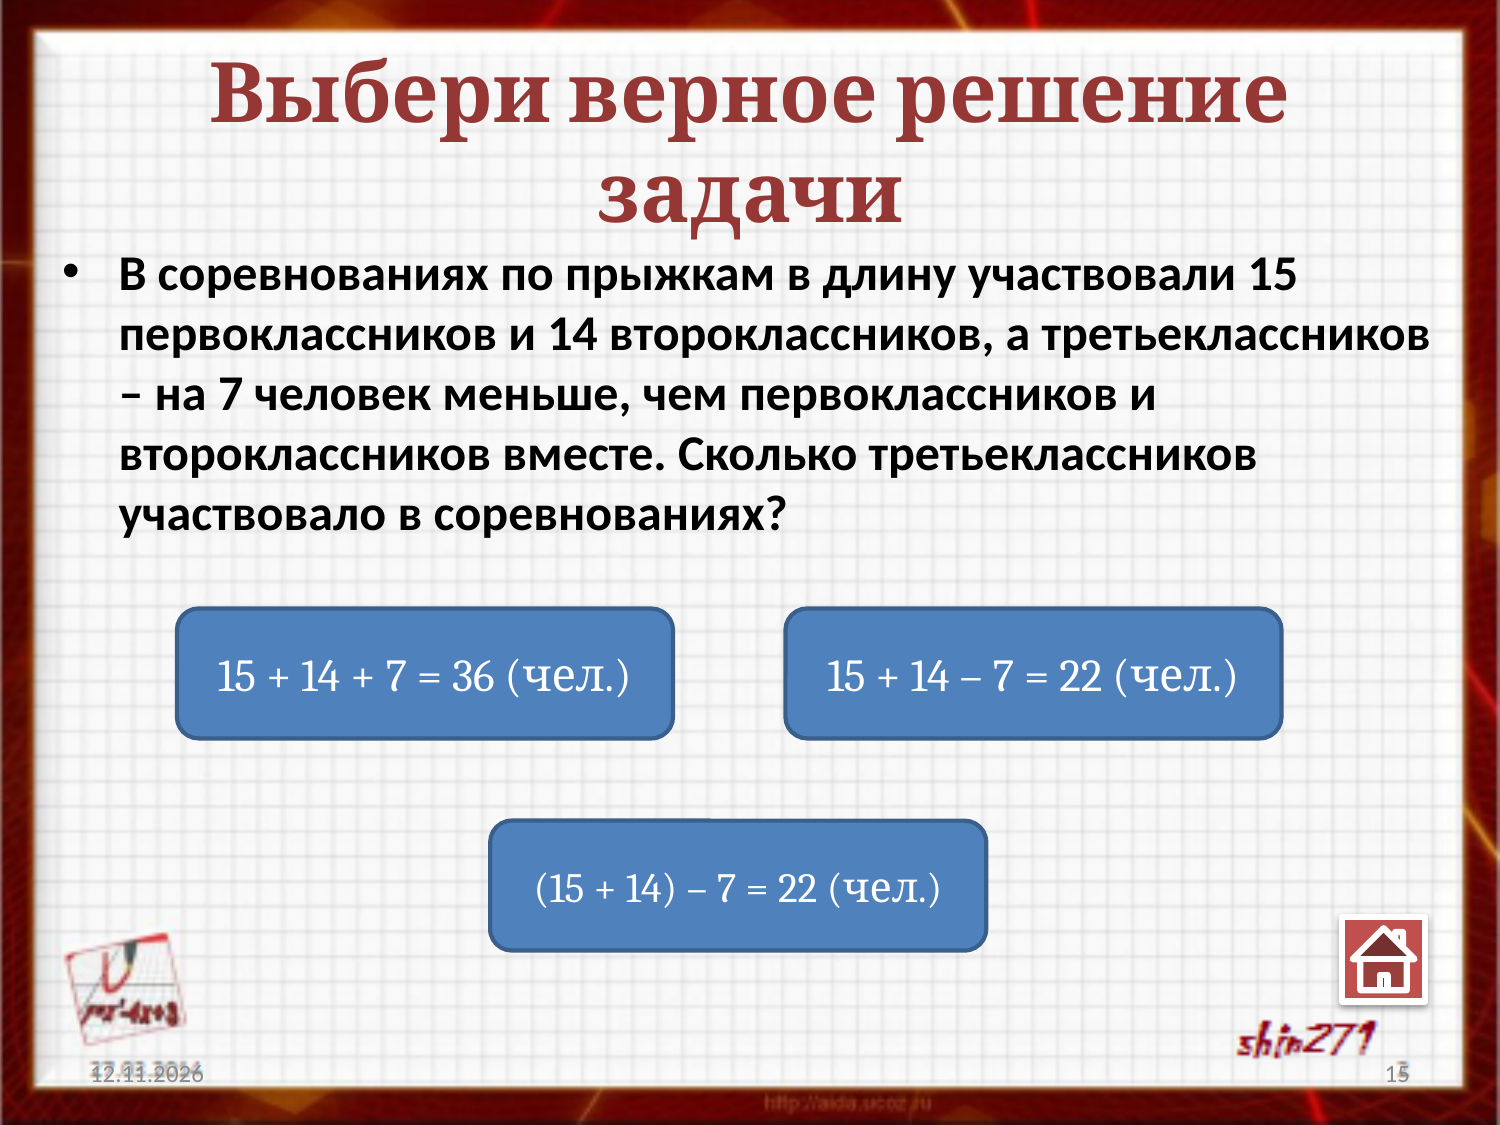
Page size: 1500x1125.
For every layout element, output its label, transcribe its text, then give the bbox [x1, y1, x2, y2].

text_box [1339, 914, 1428, 1005]
text_box 15 + 14 + 7 = 36 (чел.) [174, 606, 676, 741]
picture [0, 0, 1500, 1125]
text_box (15 + 14) – 7 = 22 (чел.) [488, 818, 989, 953]
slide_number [75, 1042, 425, 1103]
title Выбери верное решение задачи [75, 45, 1425, 232]
list В соревнованиях по прыжкам в длину участвовали 15 первоклассников и 14 второклассников, а третьеклассников – на 7 человек меньше, чем первоклассников и второклассников вместе. Сколько третьеклассников участвовало в соревнованиях? [47, 232, 1453, 509]
text_box 15 + 14 – 7 = 22 (чел.) [783, 606, 1284, 741]
slide_number 15 [1074, 1042, 1425, 1103]
